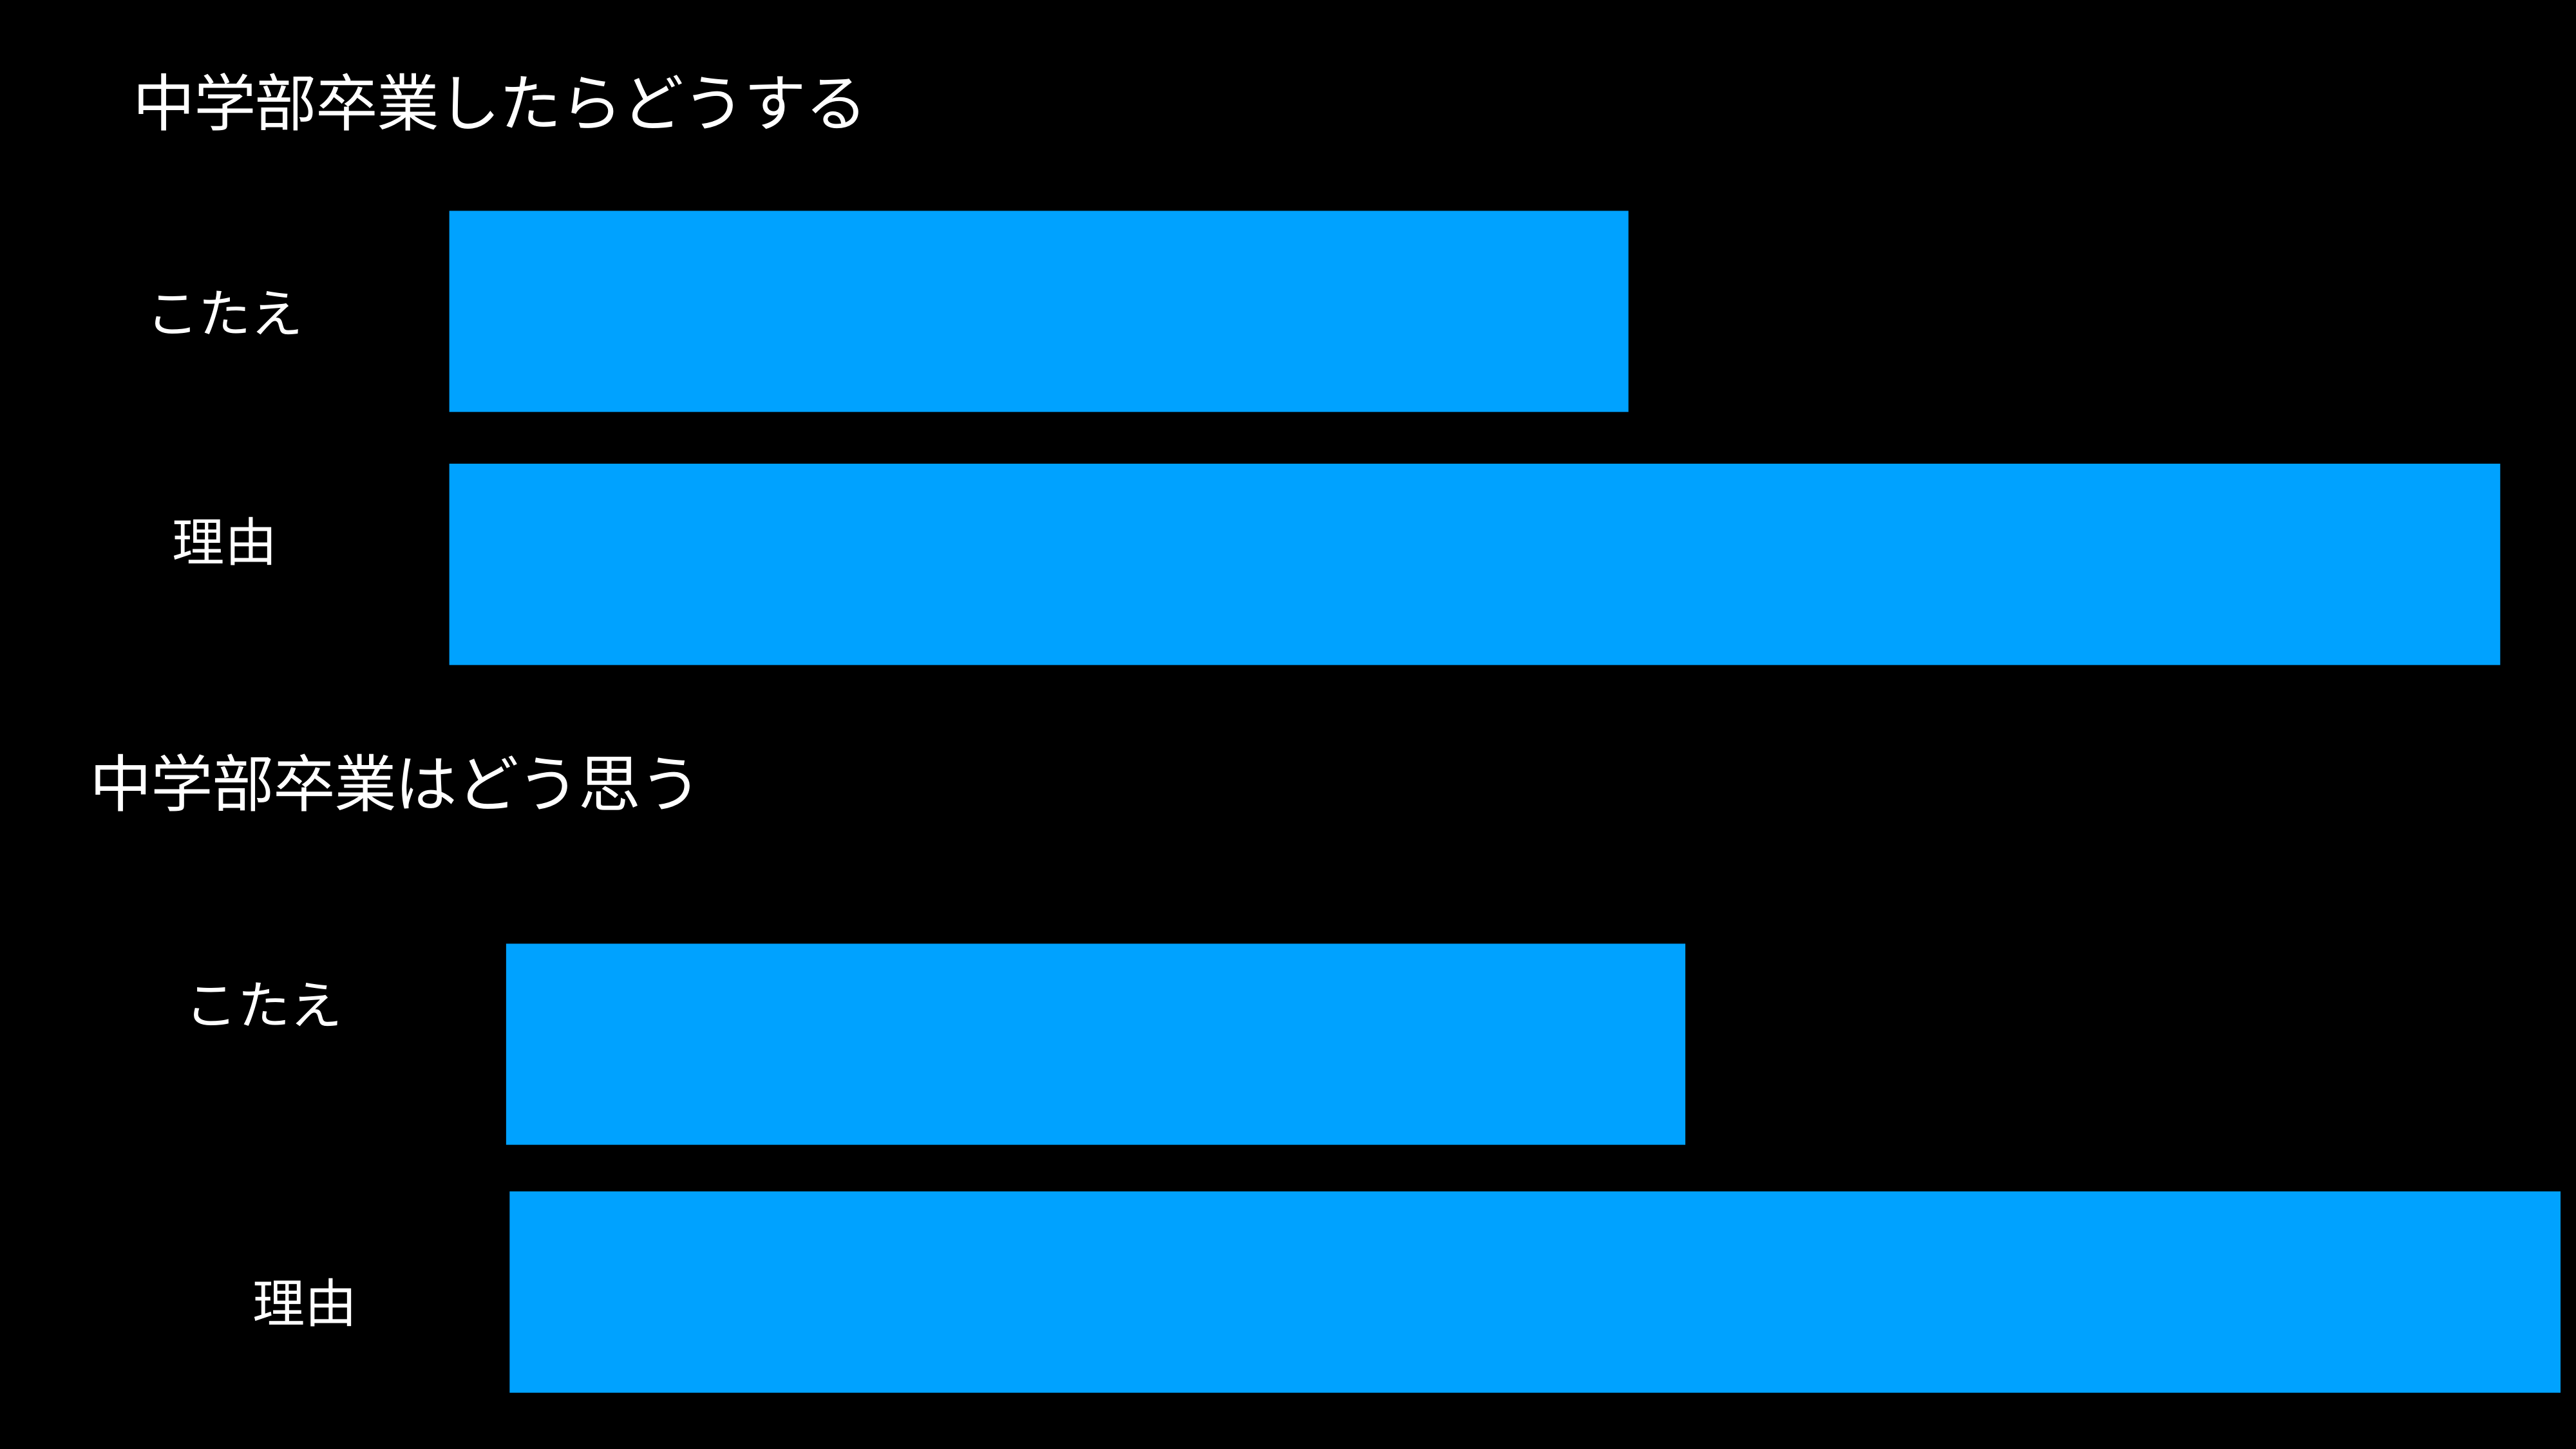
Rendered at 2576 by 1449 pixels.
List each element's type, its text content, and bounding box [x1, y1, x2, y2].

text_box 理由 [234, 1264, 375, 1338]
text_box 理由 [154, 503, 296, 577]
text_box 中学部卒業はどう思う [84, 737, 2406, 840]
text_box こたえ [140, 274, 309, 348]
text_box [509, 1191, 2561, 1393]
text_box [506, 943, 1685, 1145]
text_box こたえ [180, 967, 348, 1041]
title 中学部卒業したらどうする [127, 56, 2449, 160]
text_box [449, 464, 2501, 665]
text_box [449, 211, 1629, 412]
